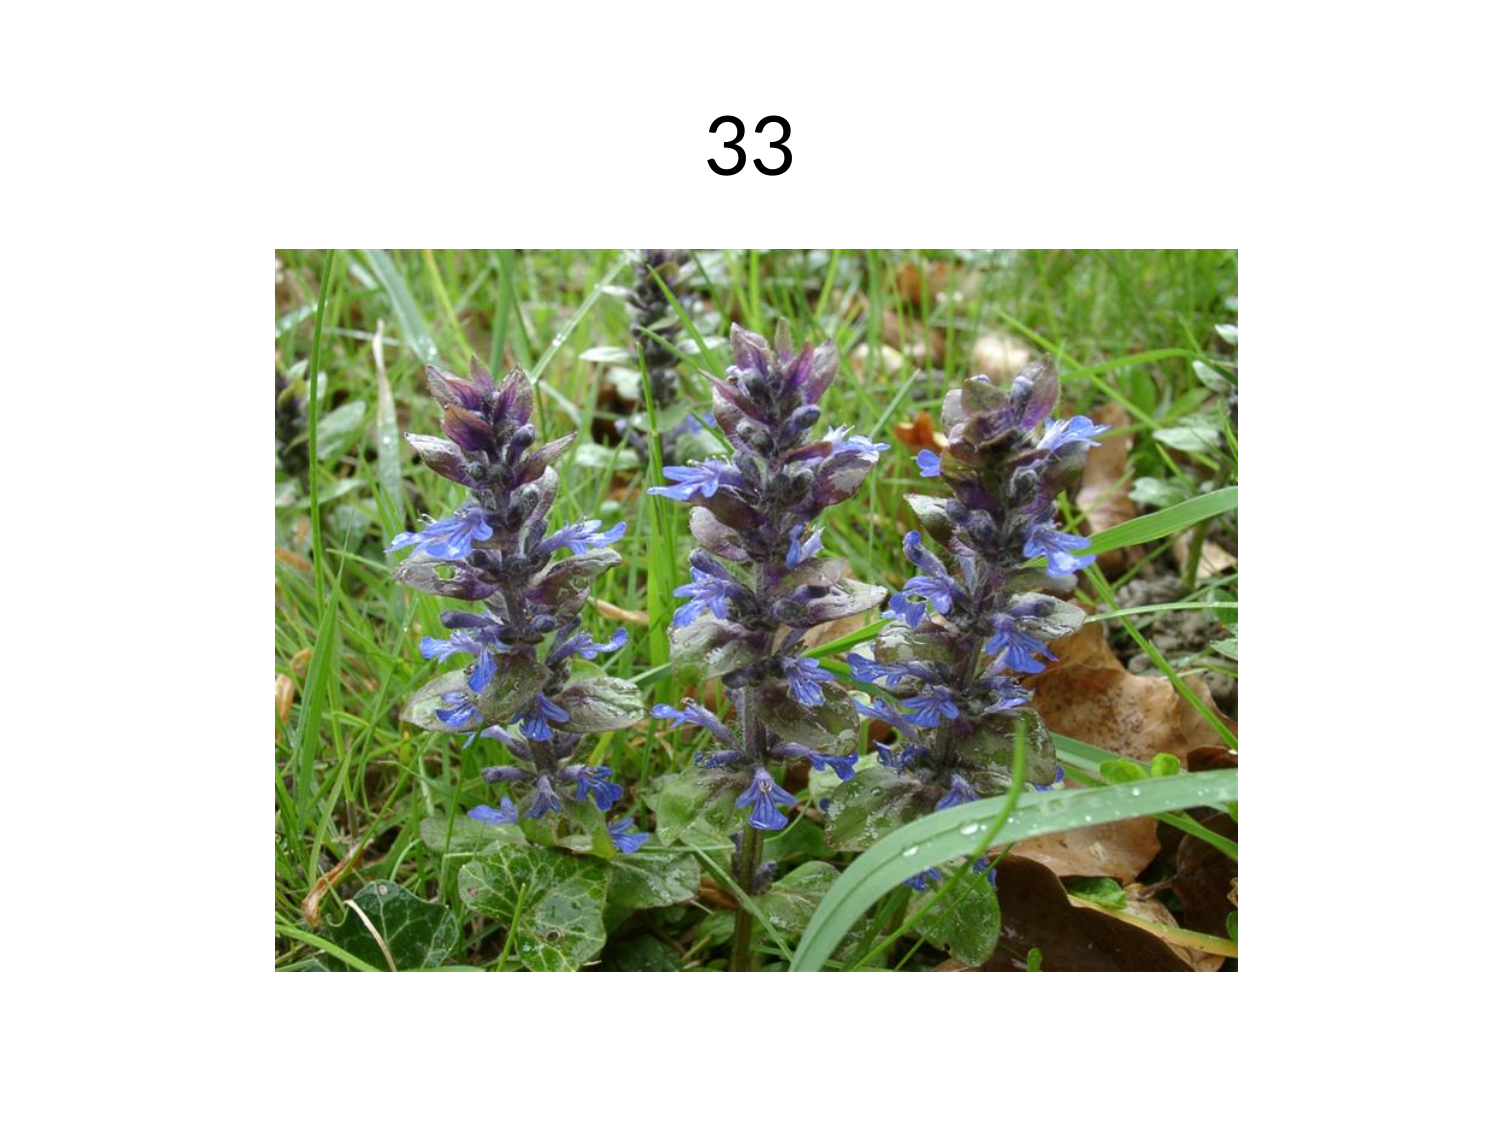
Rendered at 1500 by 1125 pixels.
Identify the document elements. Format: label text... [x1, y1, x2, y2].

title 33 [75, 45, 1425, 233]
picture [274, 249, 1238, 973]
